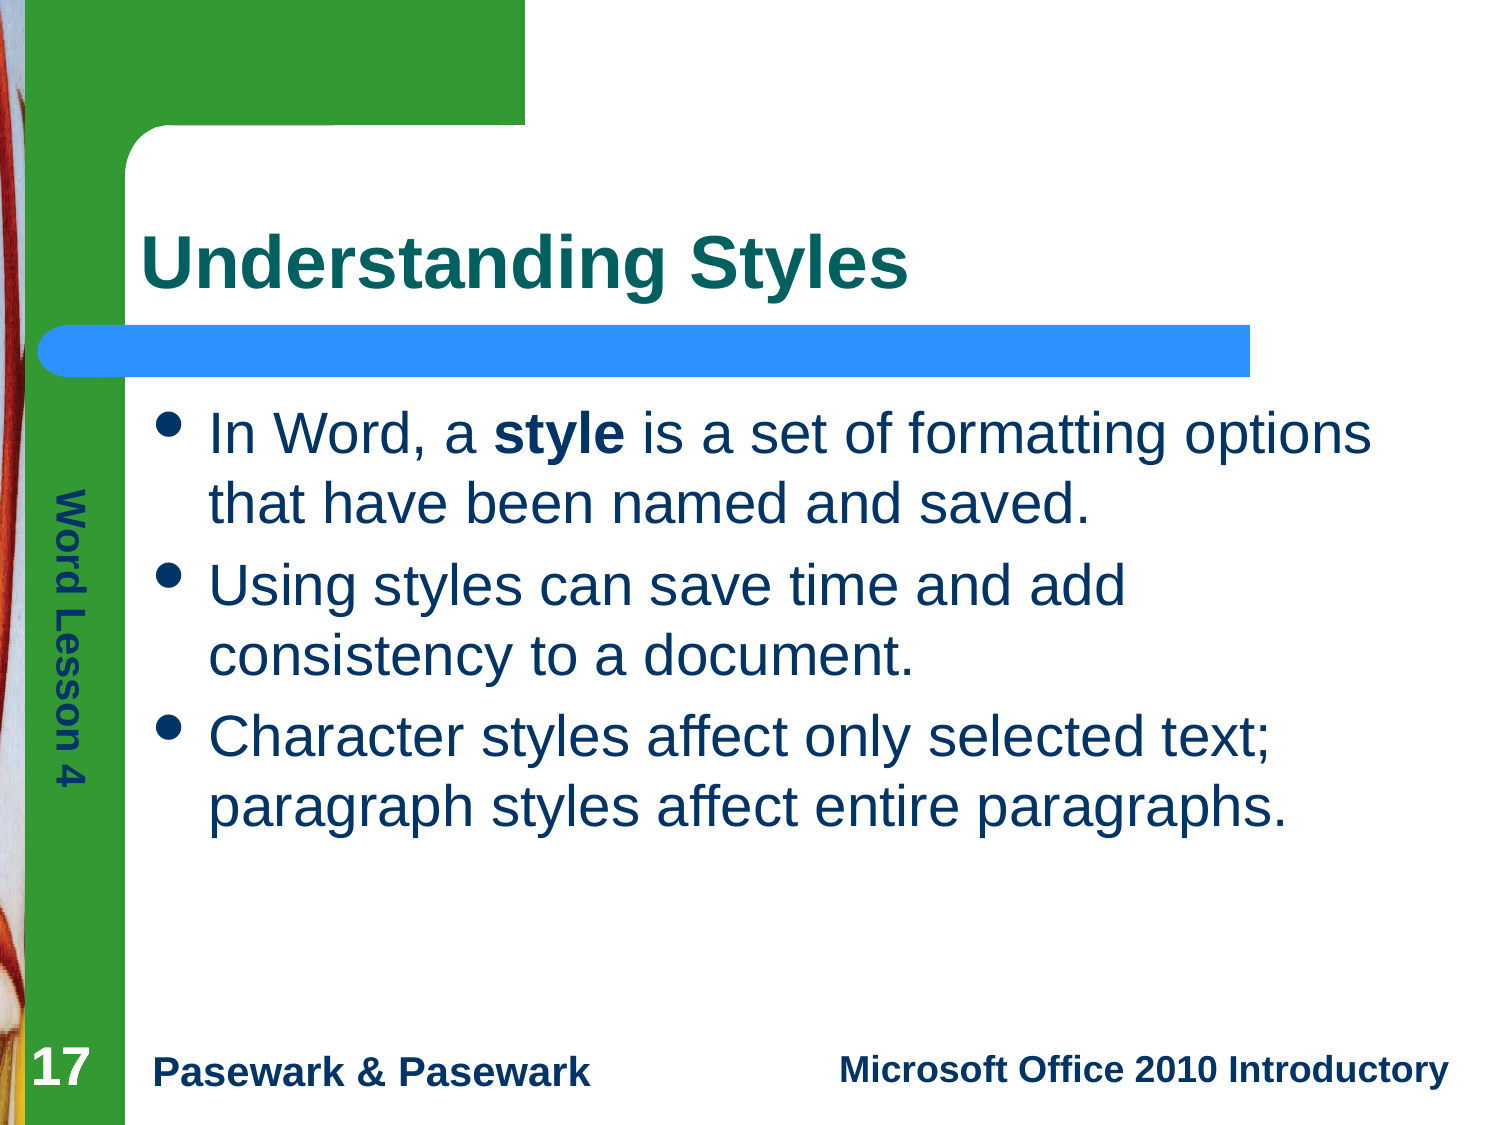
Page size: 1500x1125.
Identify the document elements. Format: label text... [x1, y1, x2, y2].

title Understanding Styles [124, 124, 1463, 313]
text_box 17 [13, 1023, 111, 1105]
text_box In Word, a style is a set of formatting options that have been named and saved. Using styles can save time and add consistency to a document. Character styles affect only selected text; paragraph styles affect entire paragraphs. [137, 387, 1400, 1050]
picture [0, 0, 25, 1125]
